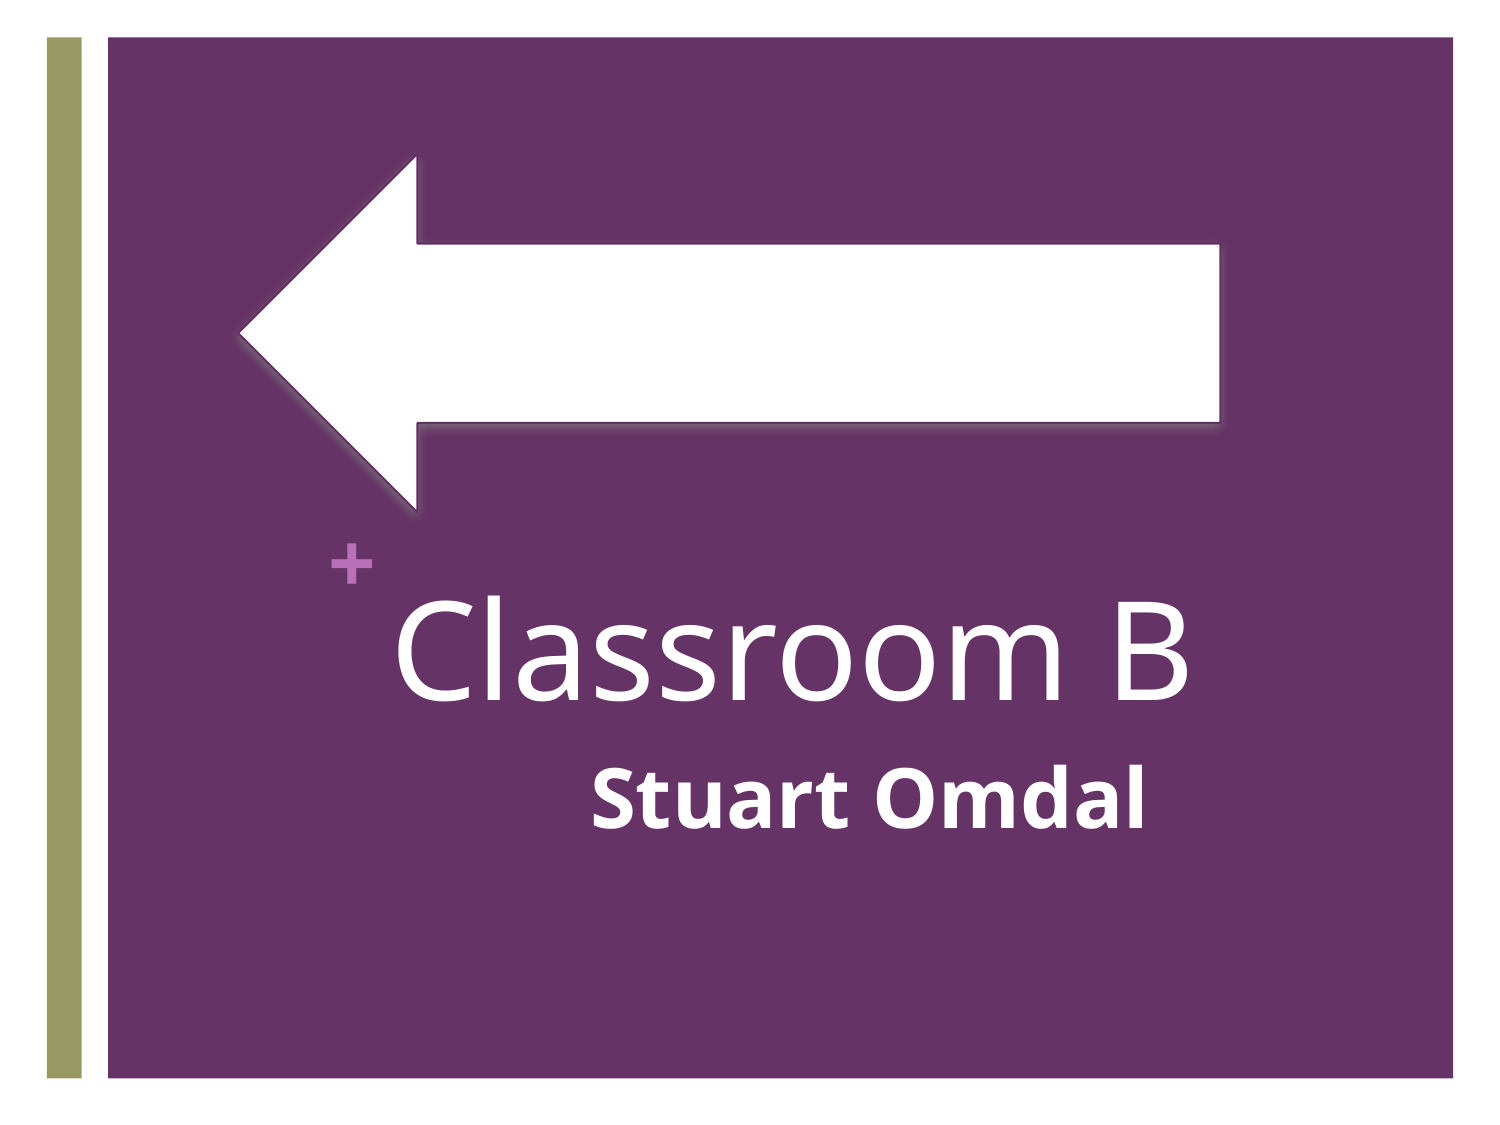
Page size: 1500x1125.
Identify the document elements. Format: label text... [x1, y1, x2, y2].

list Stuart Omdal [575, 737, 1500, 984]
title Classroom B [375, 512, 1439, 736]
text_box [237, 152, 1222, 514]
